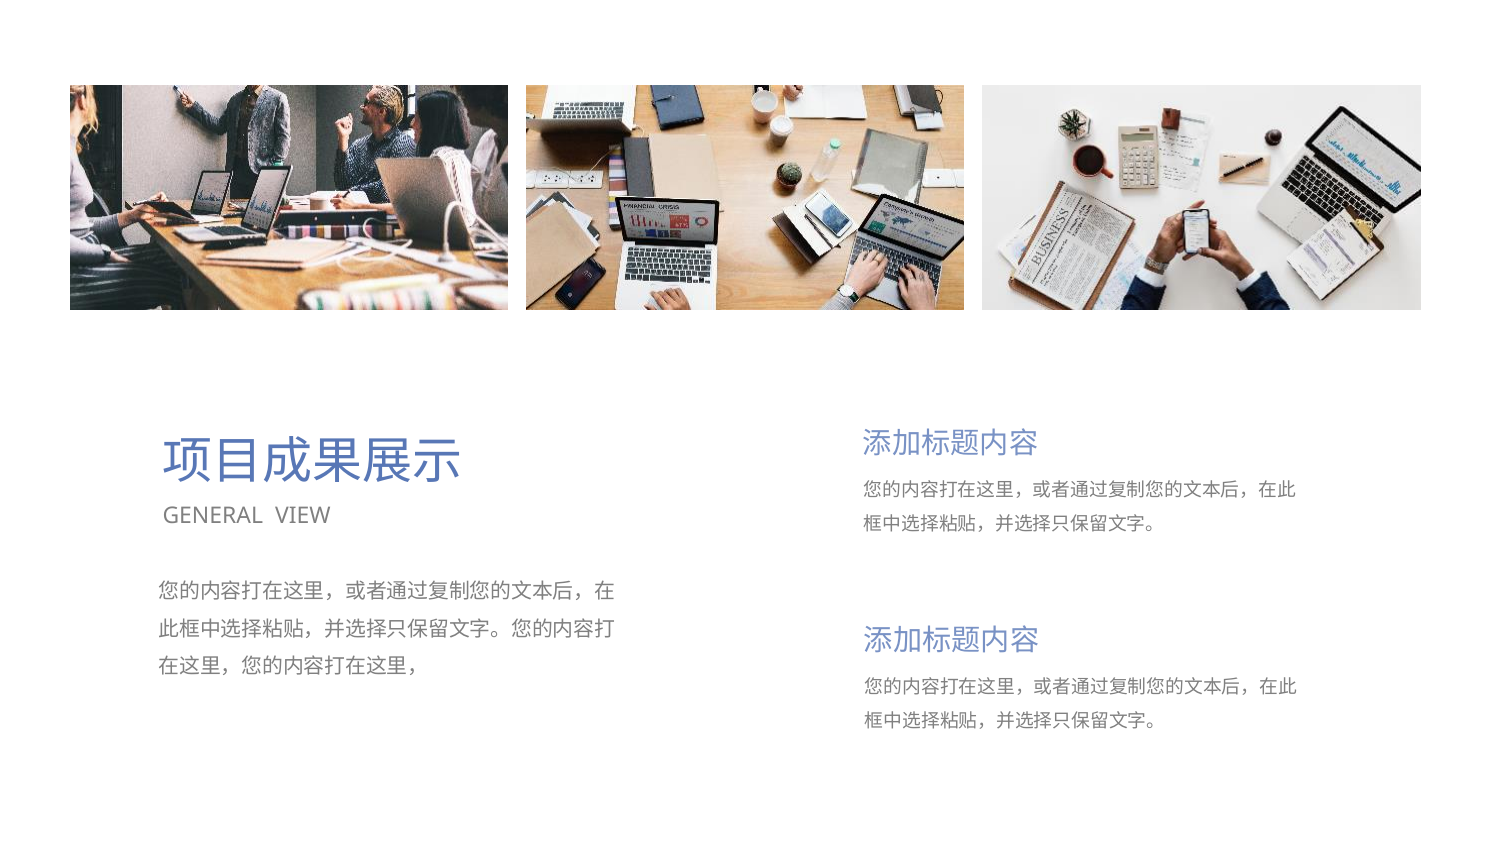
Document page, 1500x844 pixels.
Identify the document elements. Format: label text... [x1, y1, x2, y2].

text_box 您的内容打在这里，或者通过复制您的文本后，在此框中选择粘贴，并选择只保留文字。 [850, 655, 1327, 739]
picture [526, 85, 964, 310]
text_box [147, 420, 537, 537]
text_box 添加标题内容 [849, 614, 1066, 664]
text_box 您的内容打在这里，或者通过复制您的文本后，在此框中选择粘贴，并选择只保留文字。 [849, 458, 1326, 541]
picture [70, 85, 508, 310]
text_box 您的内容打在这里，或者通过复制您的文本后，在此框中选择粘贴，并选择只保留文字。您的内容打在这里，您的内容打在这里， [143, 558, 647, 686]
text_box 添加标题内容 [848, 417, 1065, 467]
picture [982, 85, 1421, 310]
